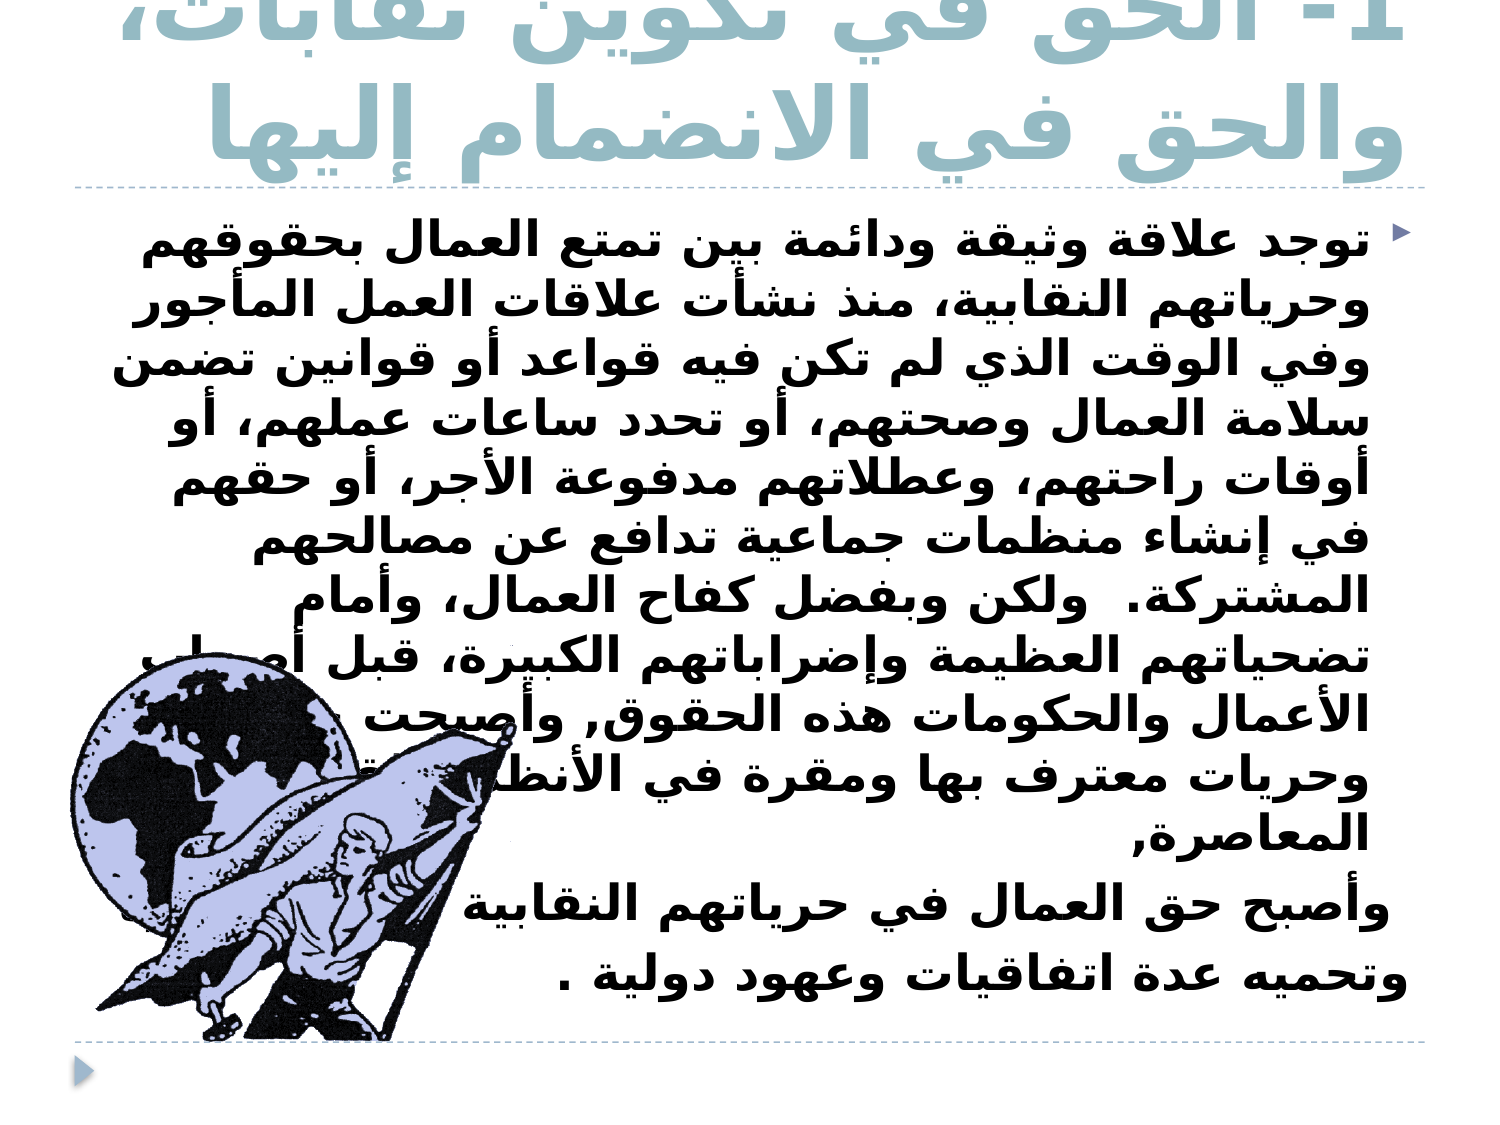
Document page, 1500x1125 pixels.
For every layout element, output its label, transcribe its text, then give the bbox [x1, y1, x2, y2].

list توجد علاقة وثيقة ودائمة بين تمتع العمال بحقوقهم وحرياتهم النقابية، منذ نشأت علاقات العمل المأجور وفي الوقت الذي لم تكن فيه قواعد أو قوانين تضمن سلامة العمال وصحتهم، أو تحدد ساعات عملهم، أو أوقات راحتهم، وعطلاتهم مدفوعة الأجر، أو حقهم في إنشاء منظمات جماعية تدافع عن مصالحهم المشتركة. ولكن وبفضل كفاح العمال، وأمام تضحياتهم العظيمة وإضراباتهم الكبيرة، قبل أصحاب الأعمال والحكومات هذه الحقوق, وأصبحت حقوقا وحريات معترف بها ومقرة في الأنظمة القانونية المعاصرة, وأصبح حق العمال في حرياتهم النقابية مكفولا وتقره وتحميه عدة اتفاقيات وعهود دولية . [75, 200, 1425, 1010]
title 1- الحق في تكوين نقابات، والحق في الانضمام إليها [75, 24, 1425, 188]
picture [64, 644, 526, 1053]
